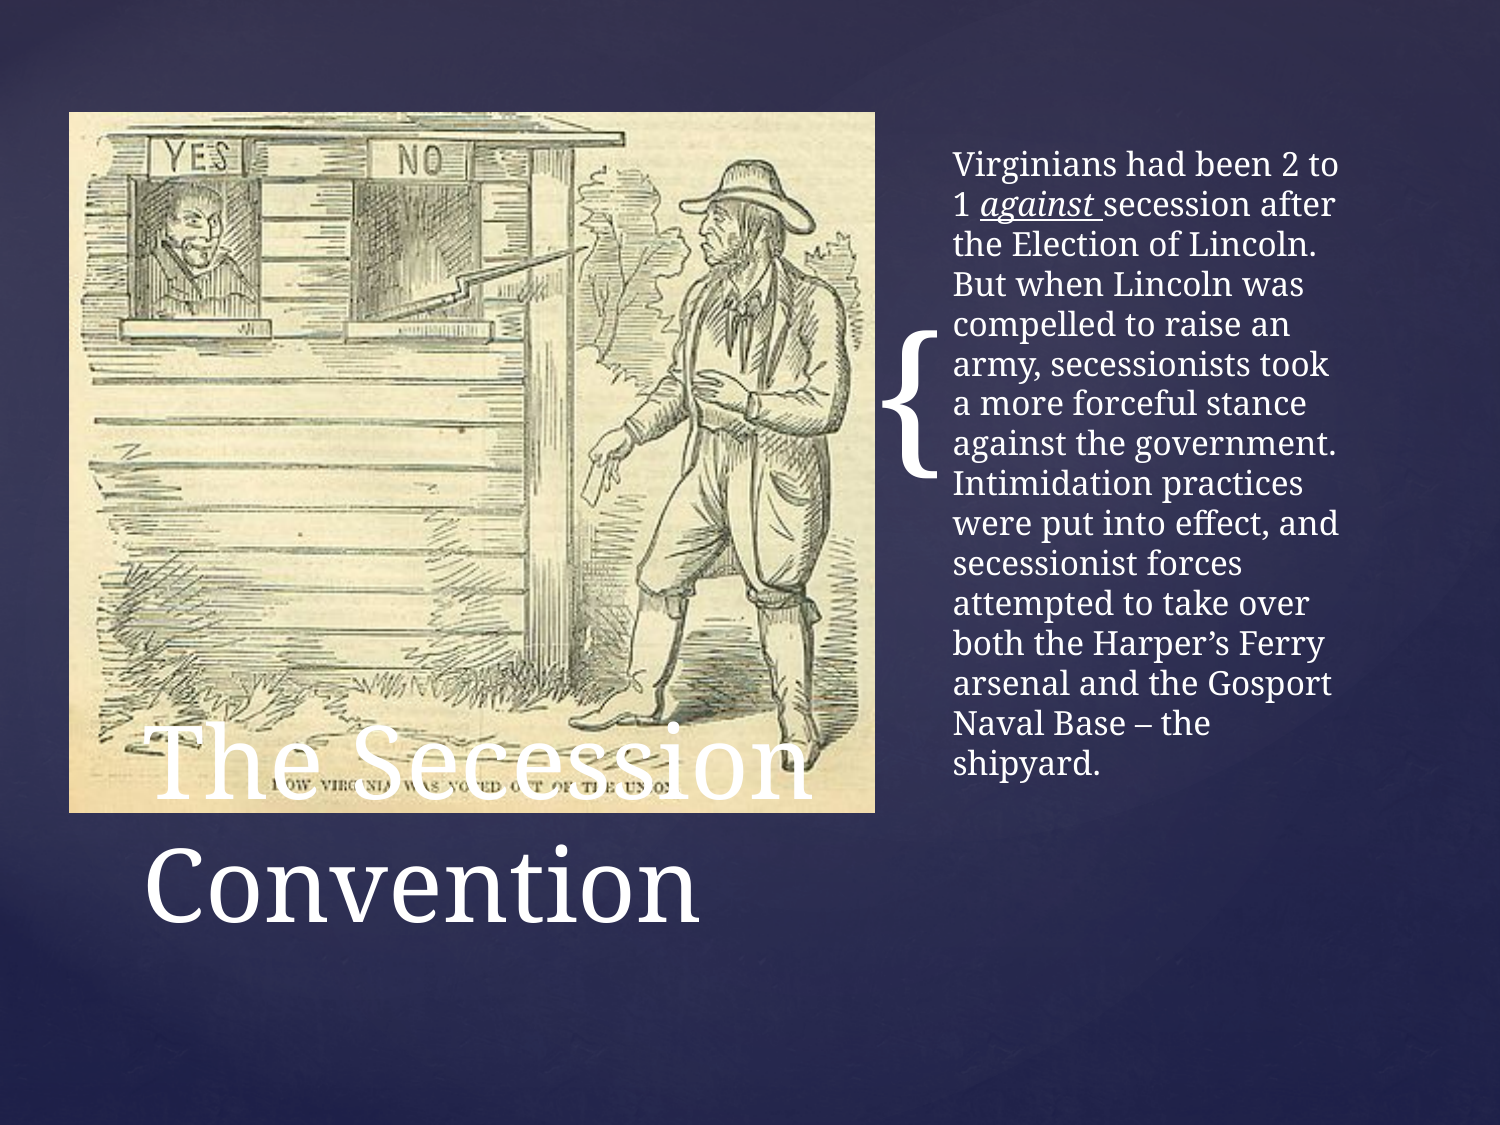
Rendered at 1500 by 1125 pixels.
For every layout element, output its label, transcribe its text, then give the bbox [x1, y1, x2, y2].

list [69, 111, 876, 813]
list Virginians had been 2 to 1 against secession after the Election of Lincoln. But when Lincoln was compelled to raise an army, secessionists took a more forceful stance against the government. Intimidation practices were put into effect, and secessionist forces attempted to take over both the Harper’s Ferry arsenal and the Gosport Naval Base – the shipyard. [937, 112, 1363, 800]
title The Secession Convention [127, 800, 1365, 950]
